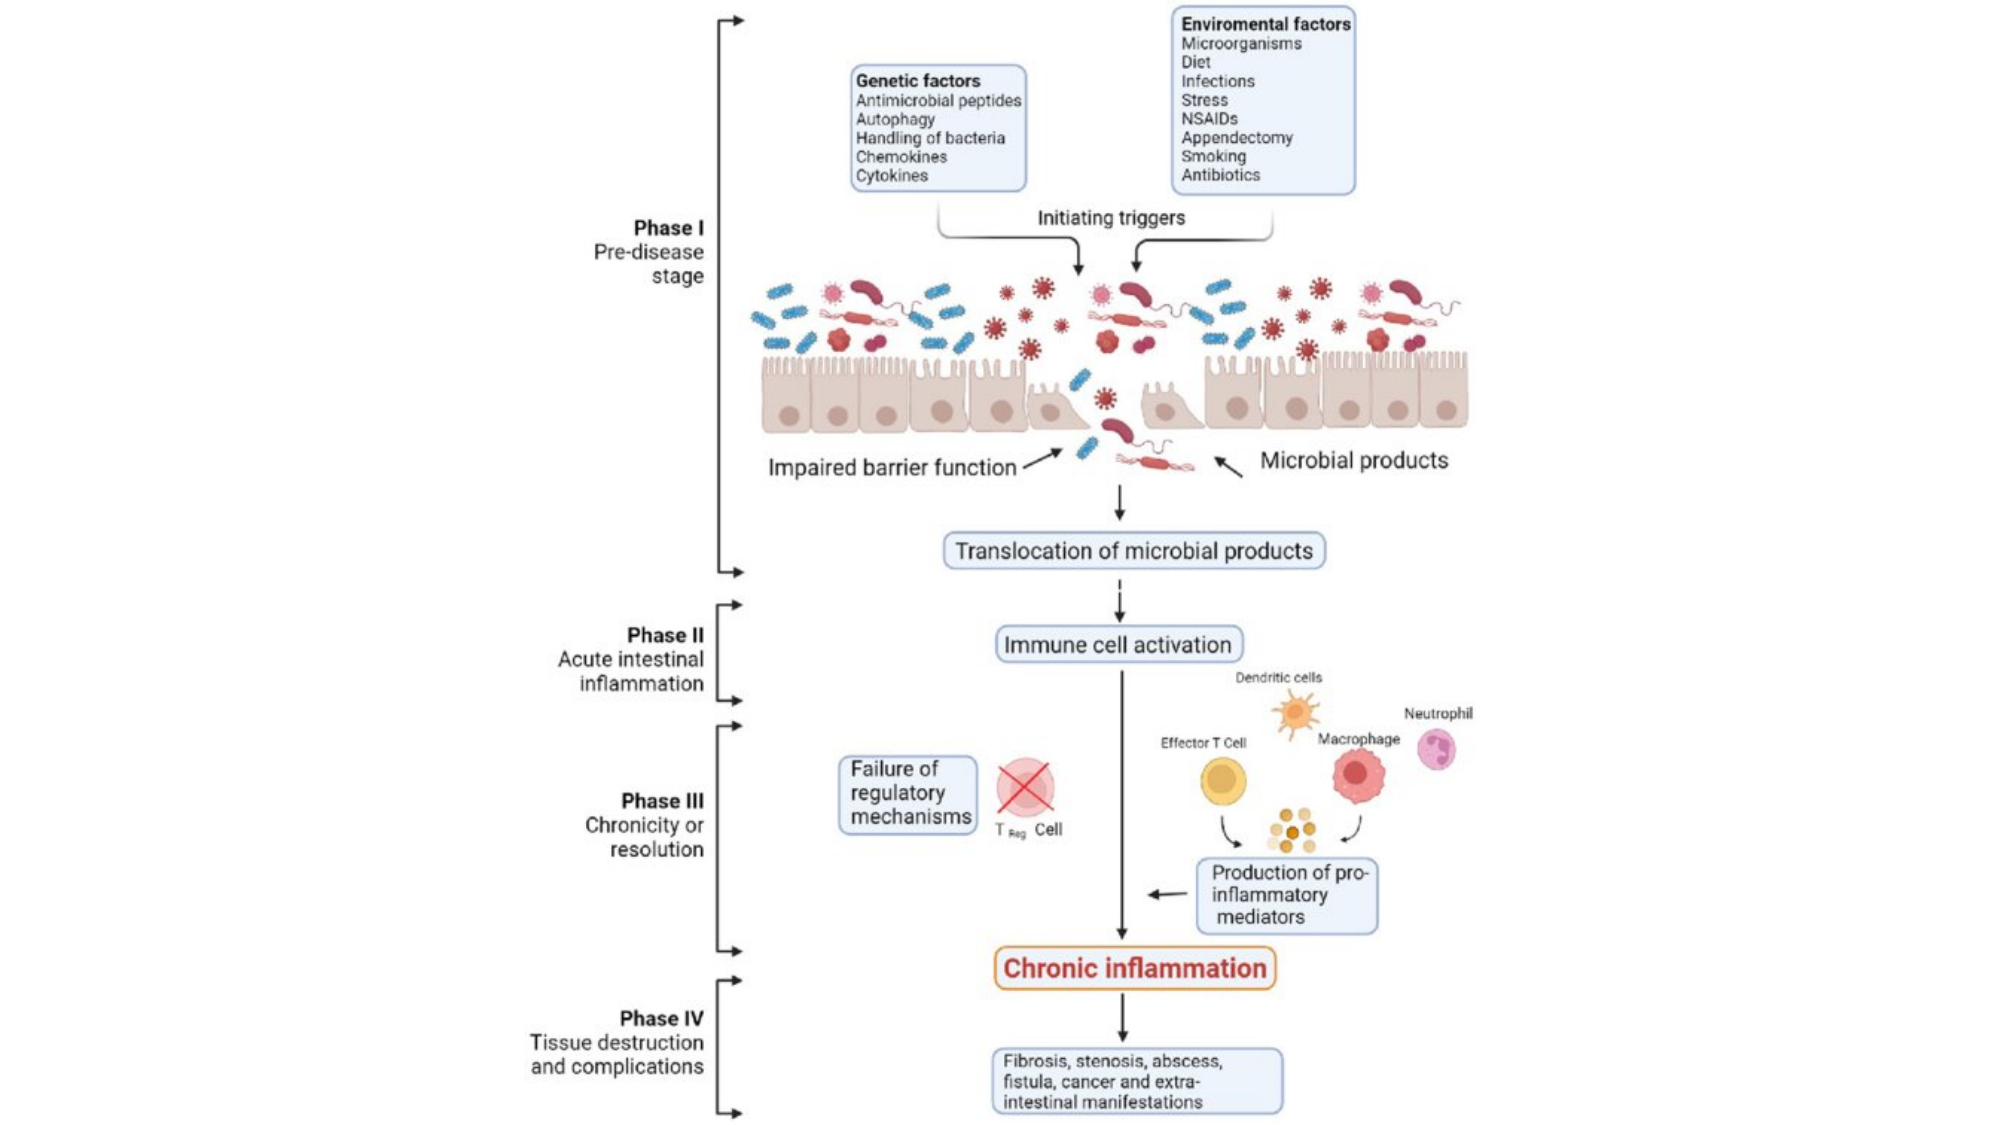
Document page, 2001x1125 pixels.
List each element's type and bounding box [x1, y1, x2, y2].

list [524, 0, 1476, 1125]
